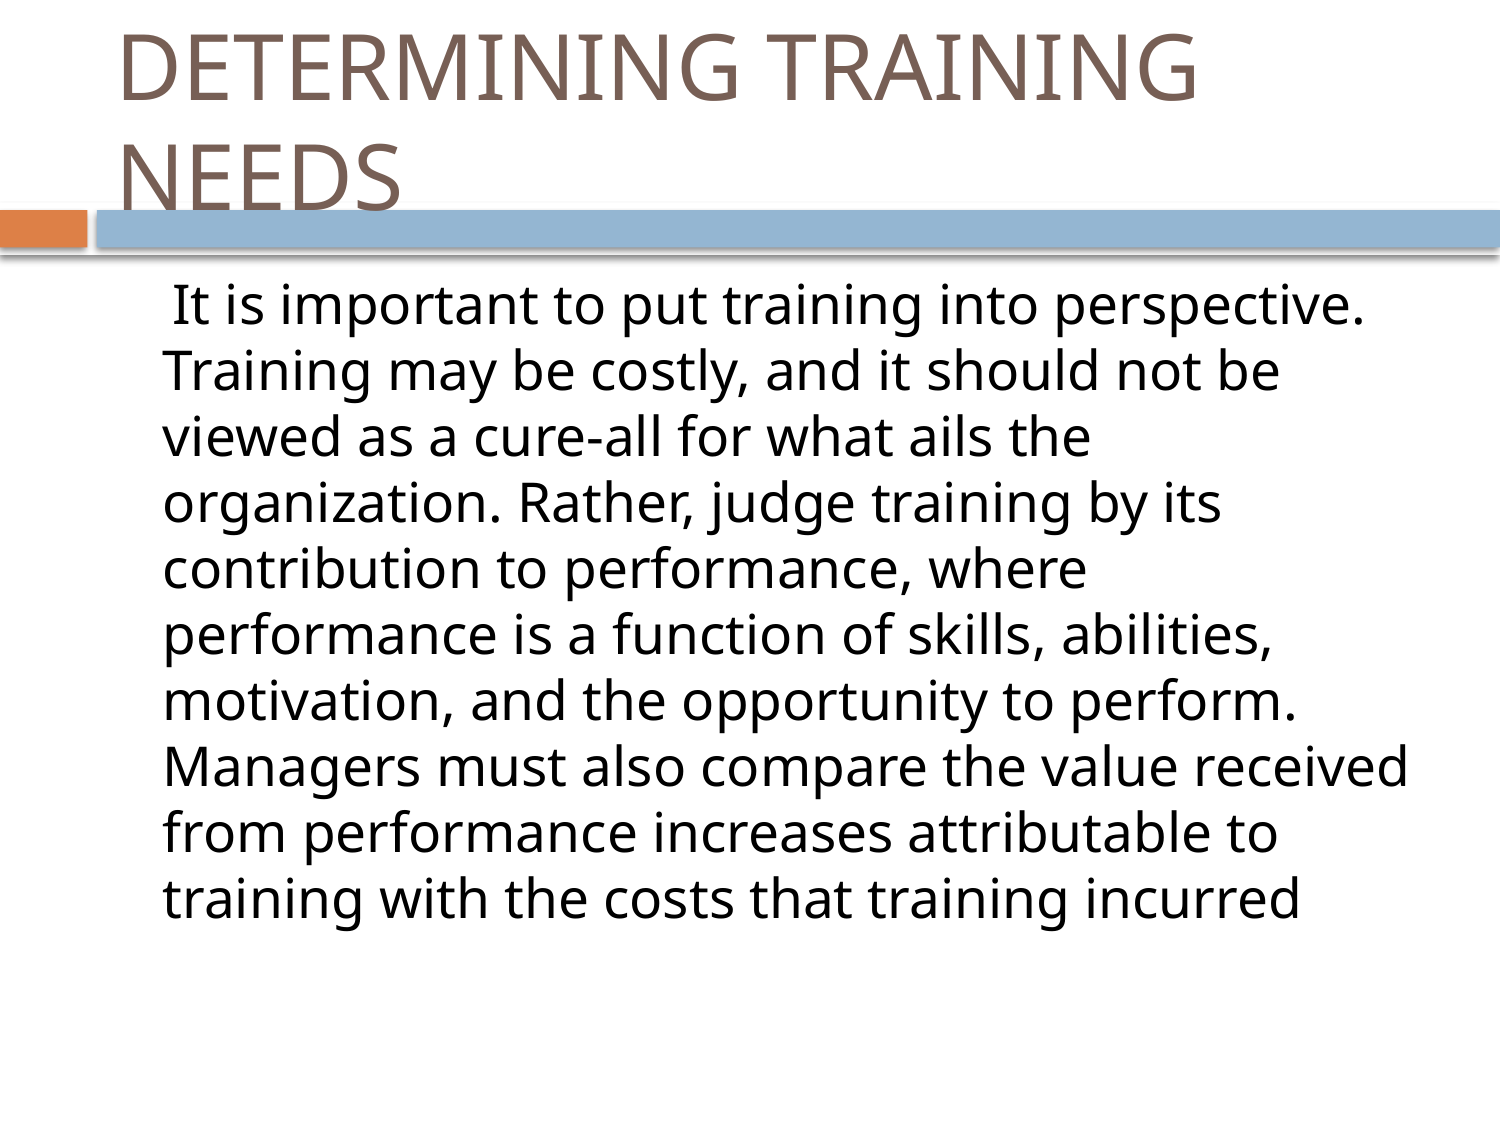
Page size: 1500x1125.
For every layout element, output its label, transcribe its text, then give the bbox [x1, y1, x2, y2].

list It is important to put training into perspective. Training may be costly, and it should not be viewed as a cure-all for what ails the organization. Rather, judge training by its contribution to performance, where performance is a function of skills, abilities, motivation, and the opportunity to perform. Managers must also compare the value received from performance increases attributable to training with the costs that training incurred [100, 262, 1438, 1000]
title DETERMINING TRAINING NEEDS [100, 37, 1438, 200]
